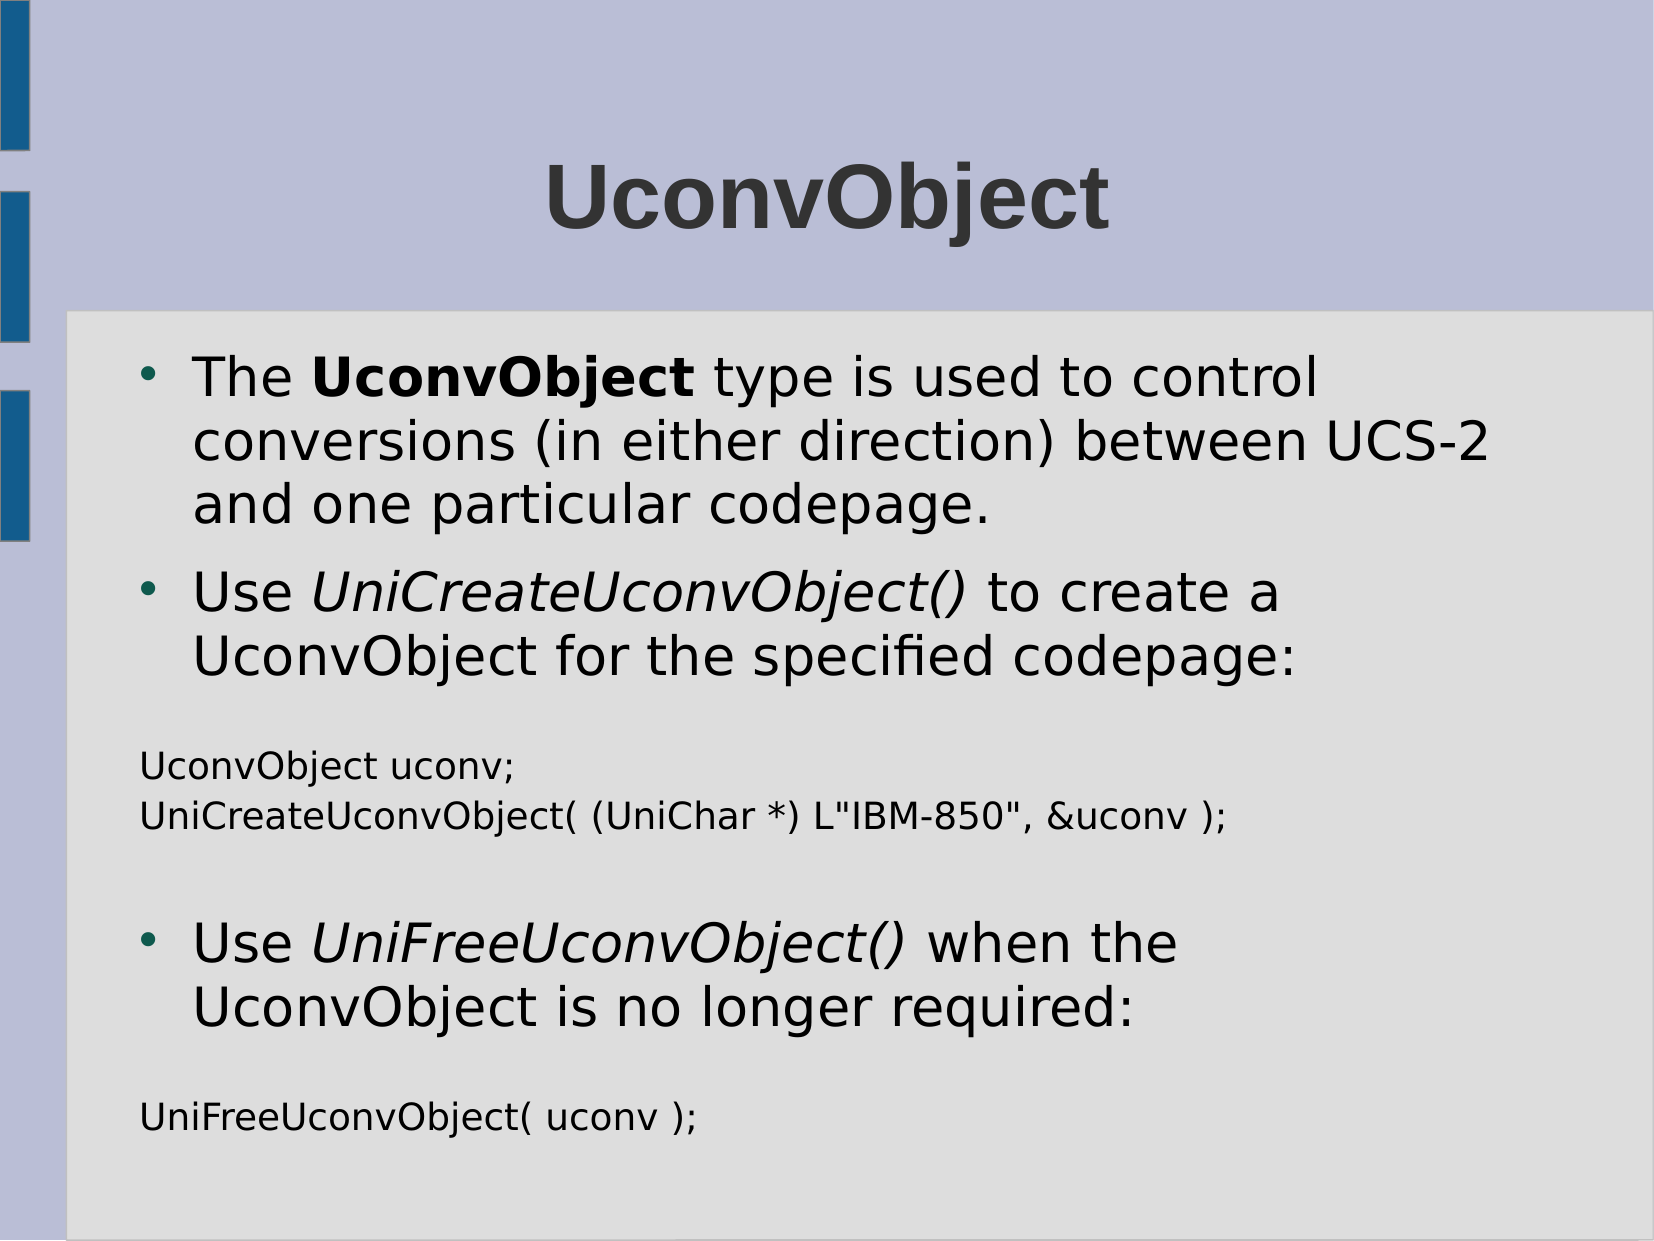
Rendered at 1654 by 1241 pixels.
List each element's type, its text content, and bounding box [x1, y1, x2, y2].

list The UconvObject type is used to control conversions (in either direction) between UCS-2 and one particular codepage. Use UniCreateUconvObject() to create a UconvObject for the specified codepage: UconvObject uconv; UniCreateUconvObject( (UniChar *) L"IBM-850", &uconv ); Use UniFreeUconvObject() when the UconvObject is no longer required: UniFreeUconvObject( uconv ); [121, 344, 1534, 1180]
title UconvObject [121, 91, 1534, 299]
